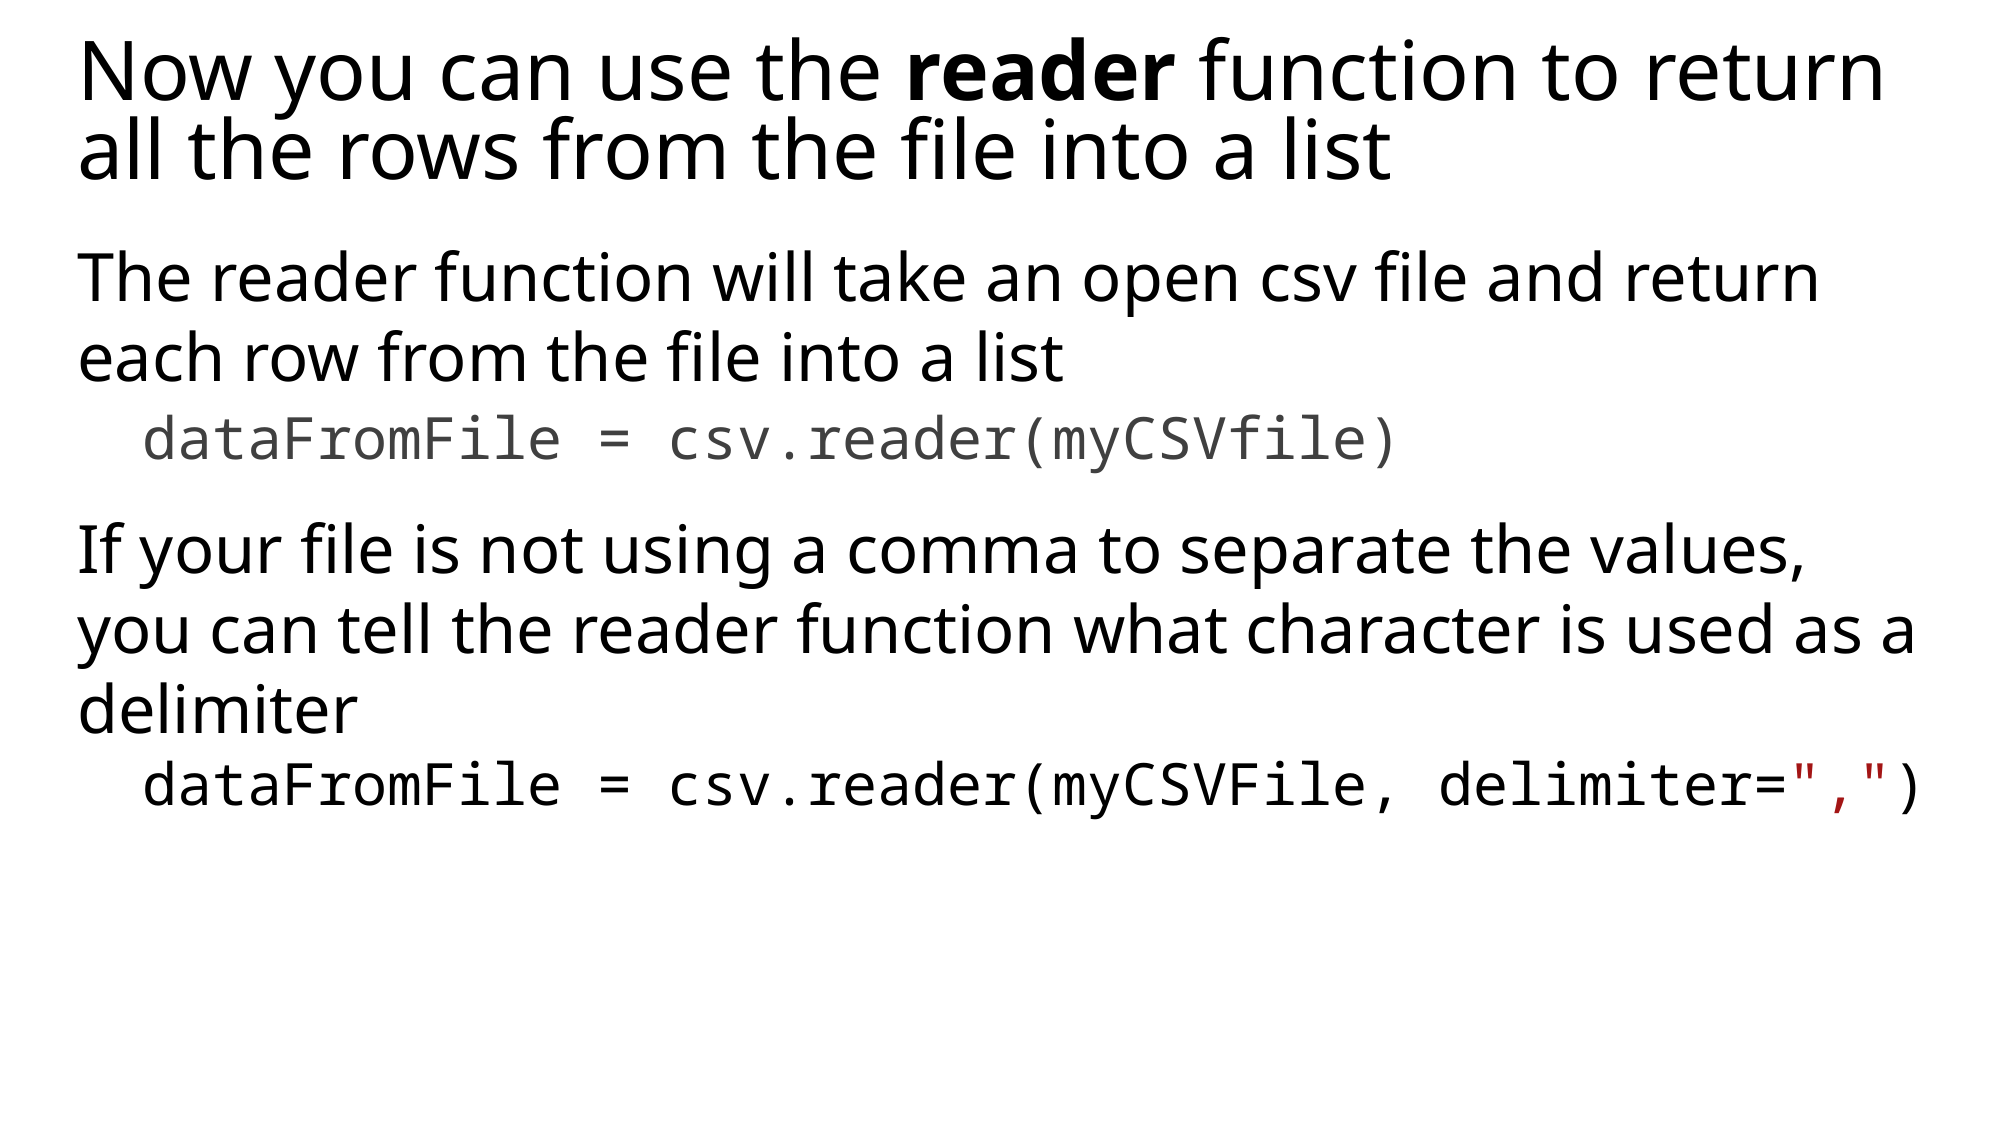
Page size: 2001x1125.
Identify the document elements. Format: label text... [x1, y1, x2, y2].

list The reader function will take an open csv file and return each row from the file into a list dataFromFile = csv.reader(myCSVfile) If your file is not using a comma to separate the values, you can tell the reader function what character is used as a delimiter dataFromFile = csv.reader(myCSVFile, delimiter=",") [62, 227, 1953, 1096]
title Now you can use the reader function to return all the rows from the file into a list [62, 29, 1953, 205]
